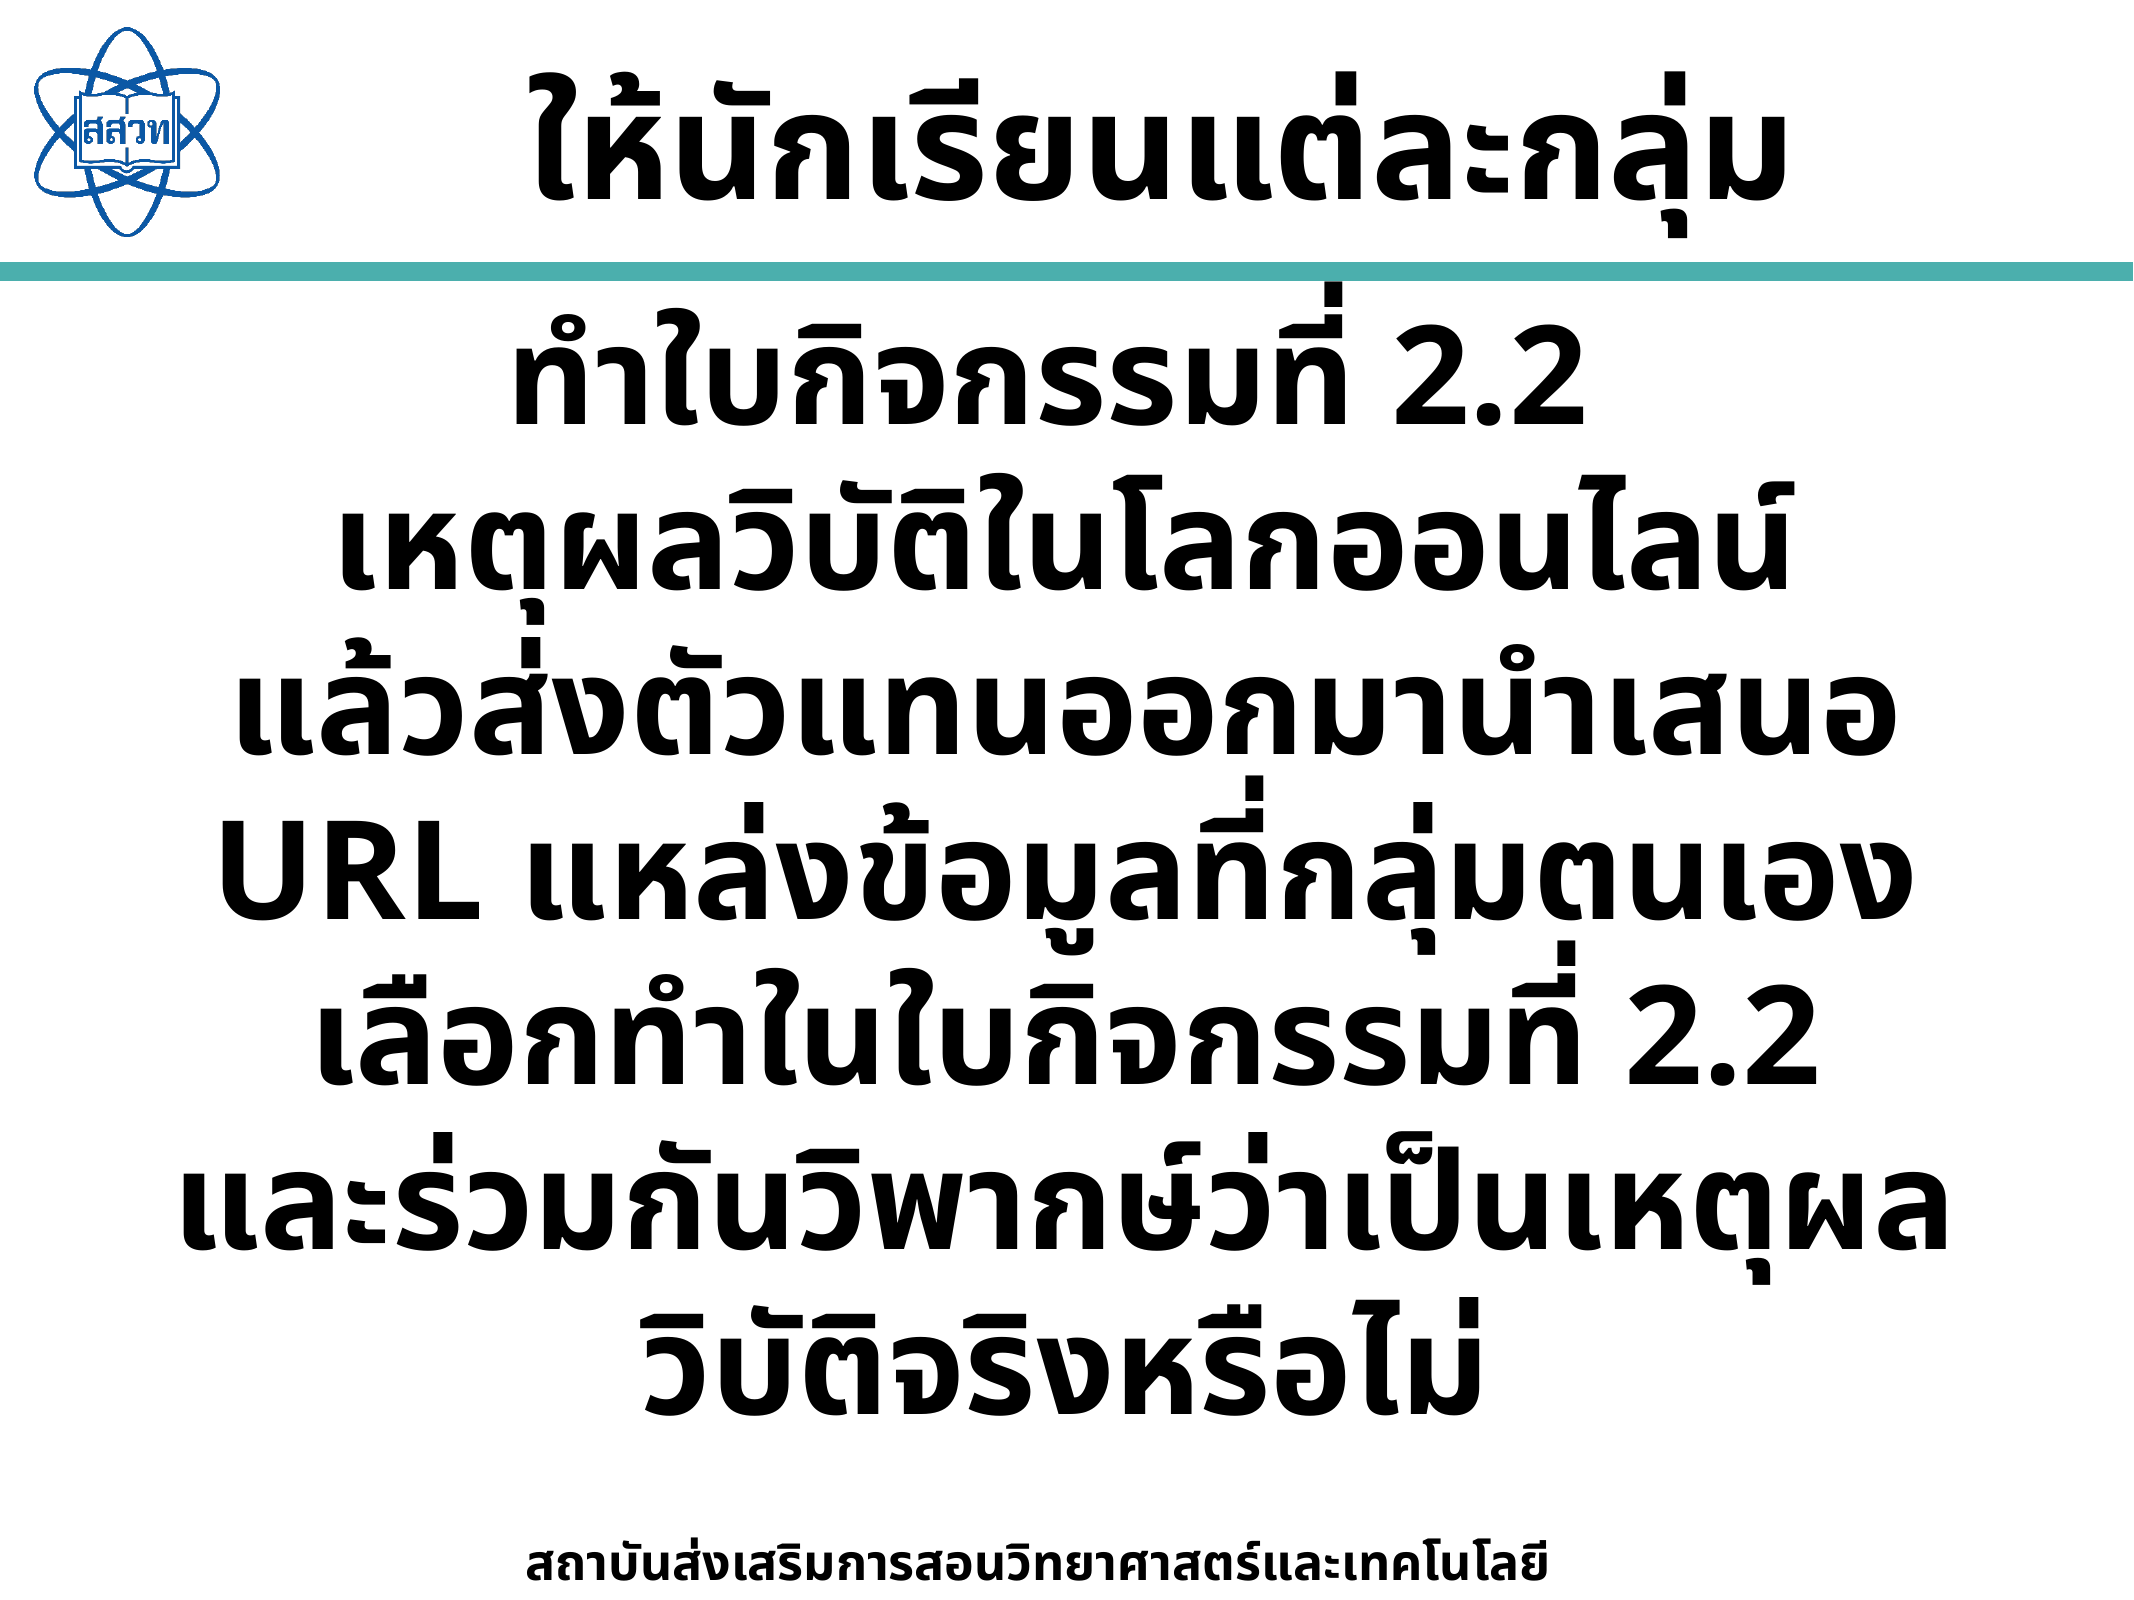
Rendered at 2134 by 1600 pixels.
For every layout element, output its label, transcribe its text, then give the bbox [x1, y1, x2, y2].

text_box ให้นักเรียนแต่ละกลุ่ม [259, 41, 2063, 238]
picture [33, 27, 220, 237]
text_box ทำใบกิจกรรมที่ 2.2 เหตุผลวิบัติในโลกออนไลน์ แล้วส่งตัวแทนออกมานำเสนอ URL แหล่งข้อมูลที่กลุ่มตนเองเลือกทำในใบกิจกรรมที่ 2.2 และร่วมกันวิพากษ์ว่าเป็นเหตุผลวิบัติจริงหรือไม่ [163, 279, 1967, 1451]
text_box สถาบันส่งเสริมการสอนวิทยาศาสตร์และเทคโนโลยี [74, 1522, 2002, 1589]
